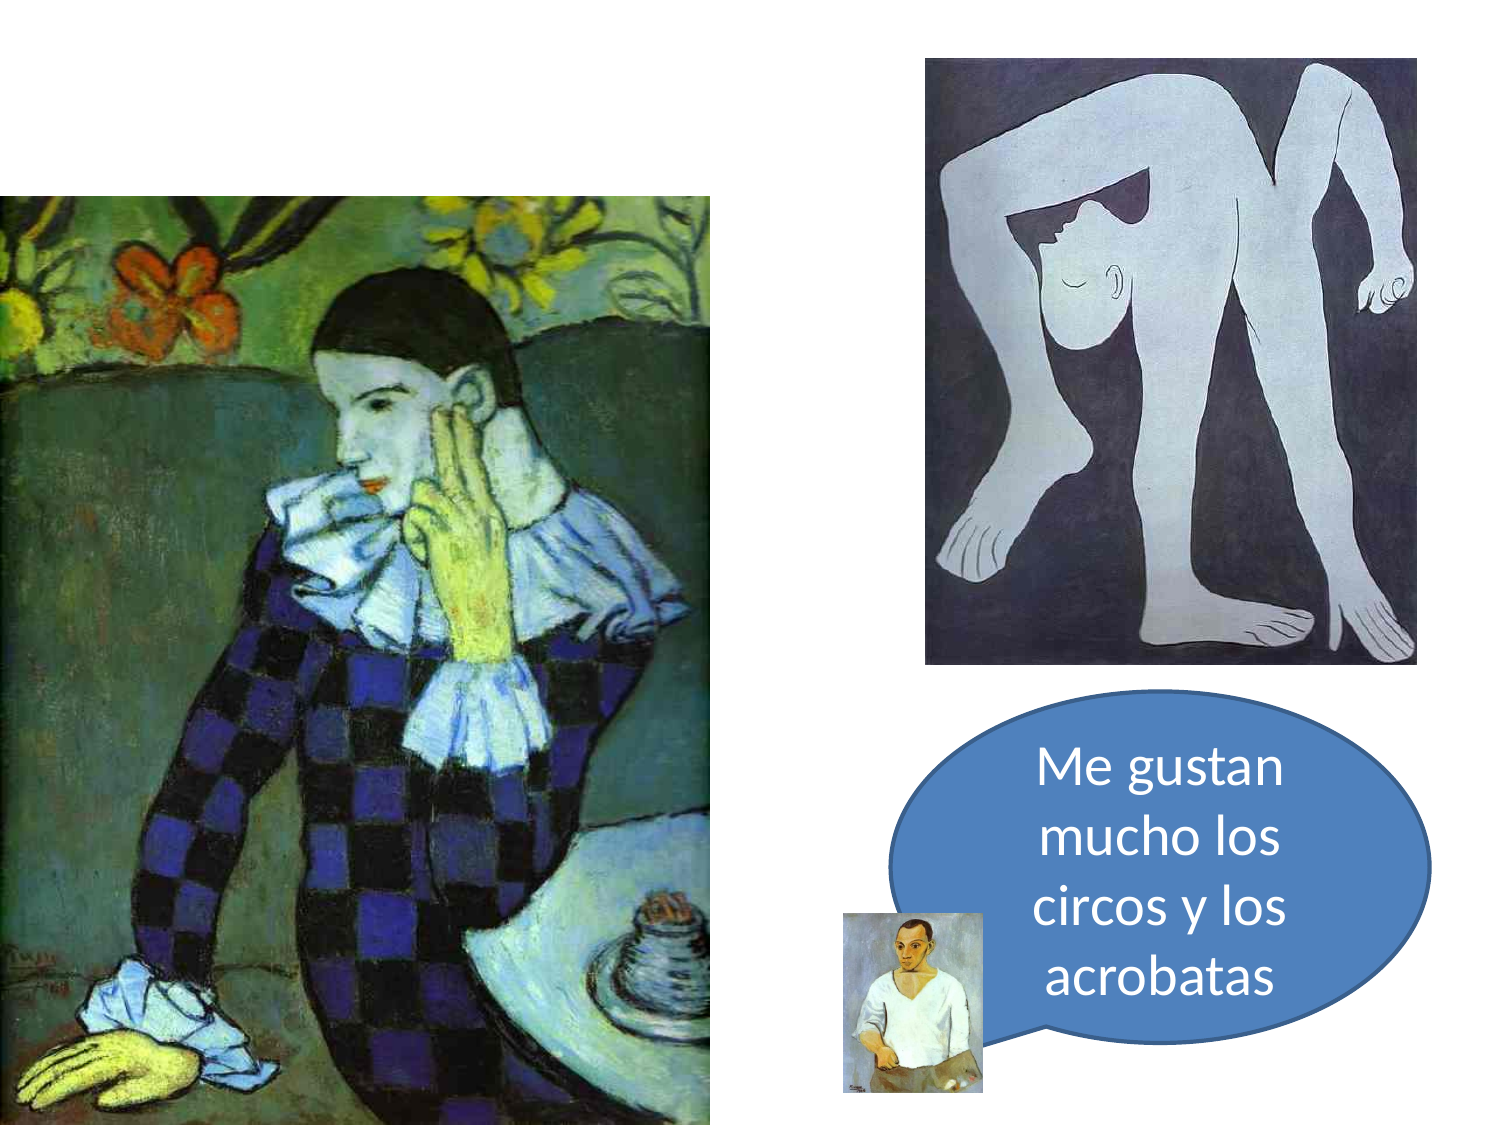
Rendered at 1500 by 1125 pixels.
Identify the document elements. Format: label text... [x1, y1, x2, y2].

picture [843, 913, 983, 1093]
picture [0, 196, 710, 1125]
text_box Me gustan mucho los circos y los acrobatas [888, 689, 1432, 1047]
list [925, 58, 1417, 666]
